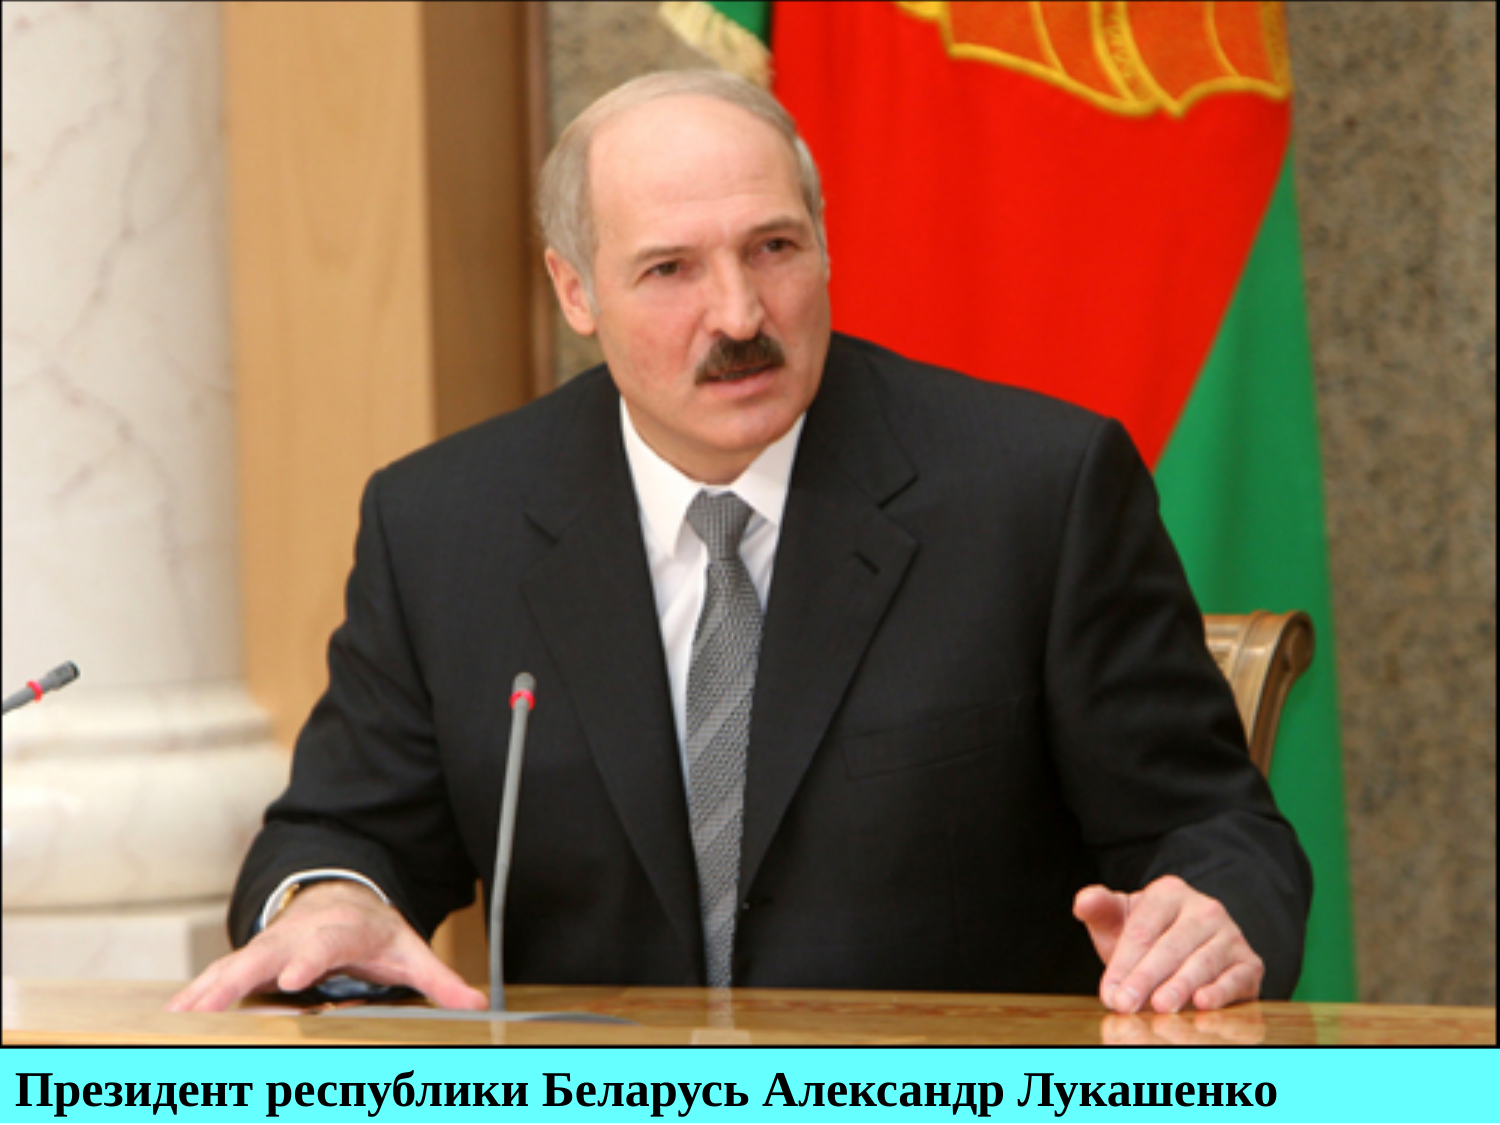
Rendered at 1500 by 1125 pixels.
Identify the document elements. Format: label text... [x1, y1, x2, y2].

text_box Президент республики Беларусь Александр Лукашенко [0, 1049, 1500, 1124]
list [0, 0, 1500, 1049]
